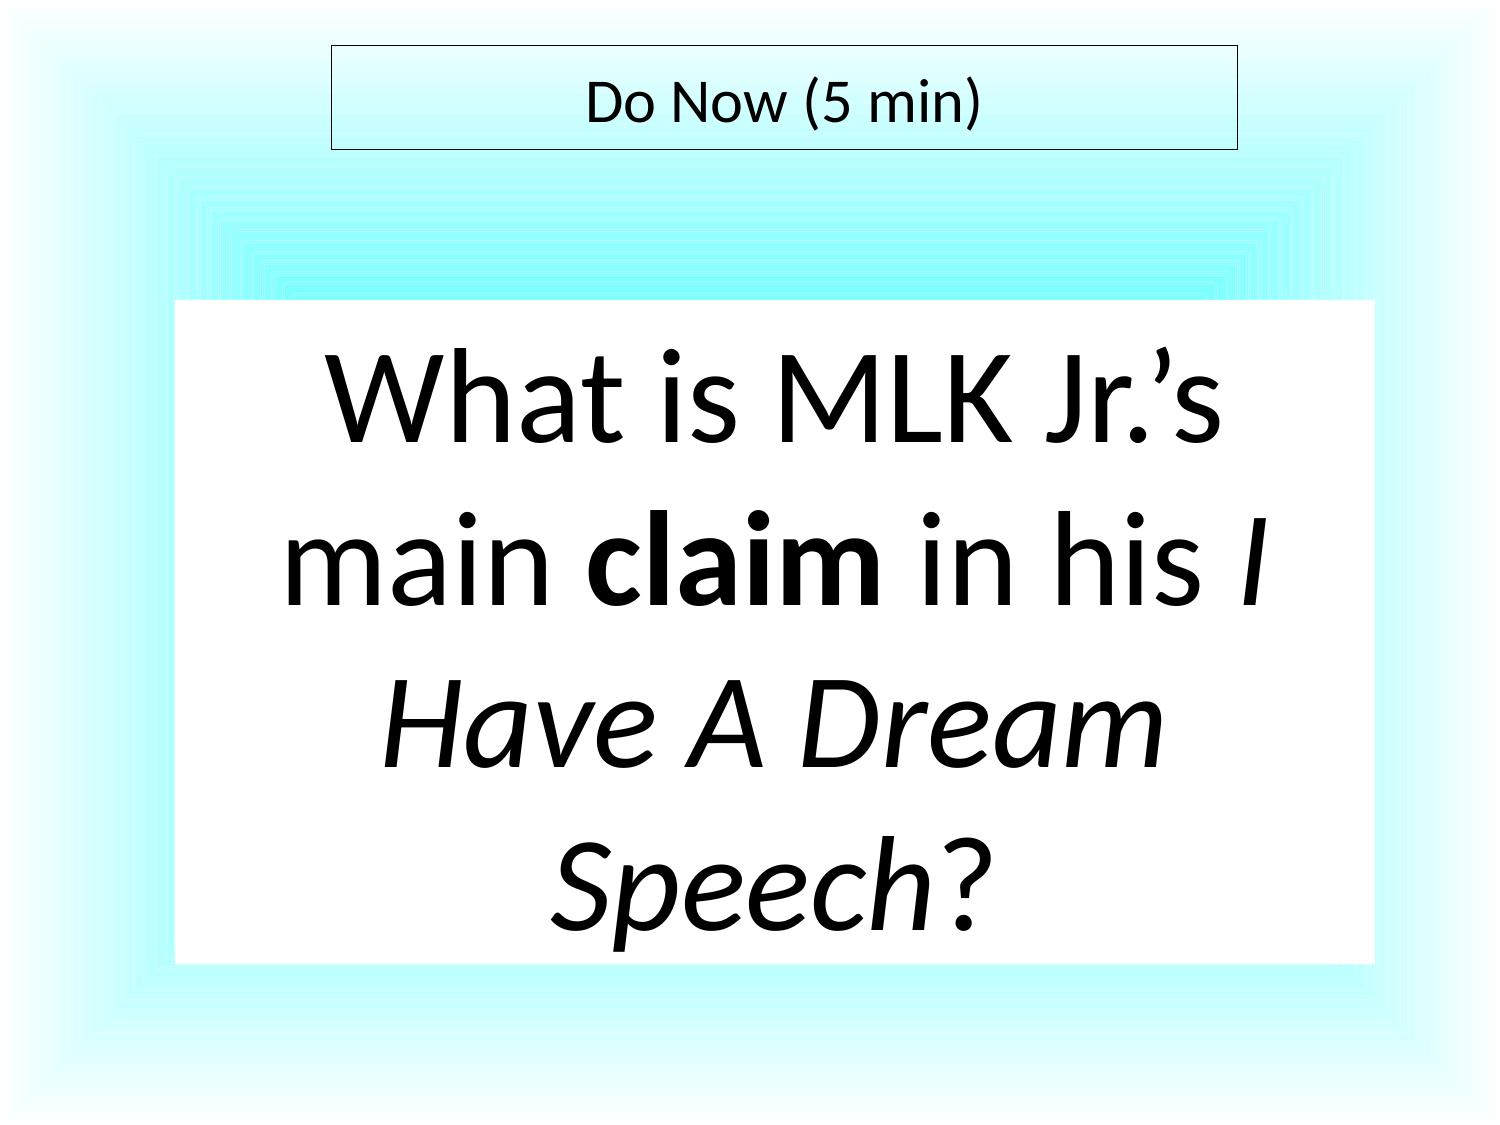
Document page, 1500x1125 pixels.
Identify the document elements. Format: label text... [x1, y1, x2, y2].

text_box What is MLK Jr.’s main claim in his I Have A Dream Speech? [174, 299, 1375, 965]
text_box Do Now (5 min) [331, 45, 1238, 150]
